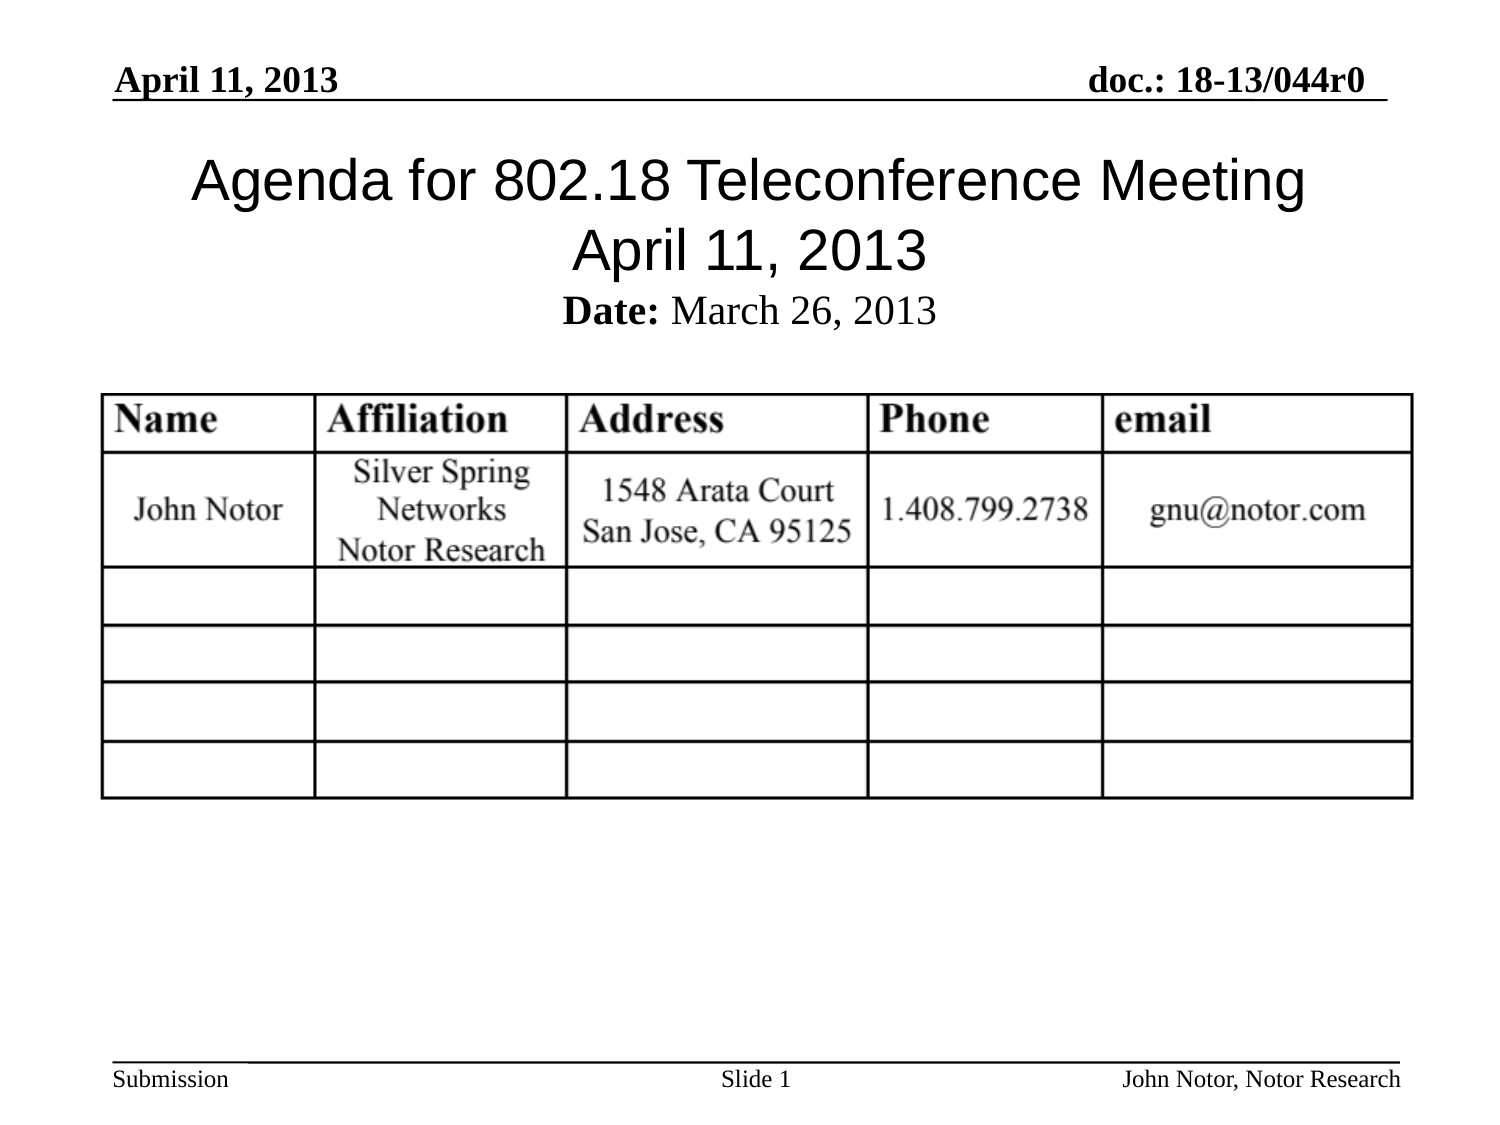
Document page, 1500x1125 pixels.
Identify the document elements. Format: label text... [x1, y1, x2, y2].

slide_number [114, 54, 341, 101]
footer John Notor, Notor Research [1087, 1062, 1402, 1094]
title Agenda for 802.18 Teleconference Meeting April 11, 2013 [112, 137, 1388, 274]
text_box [87, 392, 1441, 844]
list Date: March 26, 2013 [112, 274, 1388, 338]
slide_number Slide 1 [712, 1061, 800, 1093]
